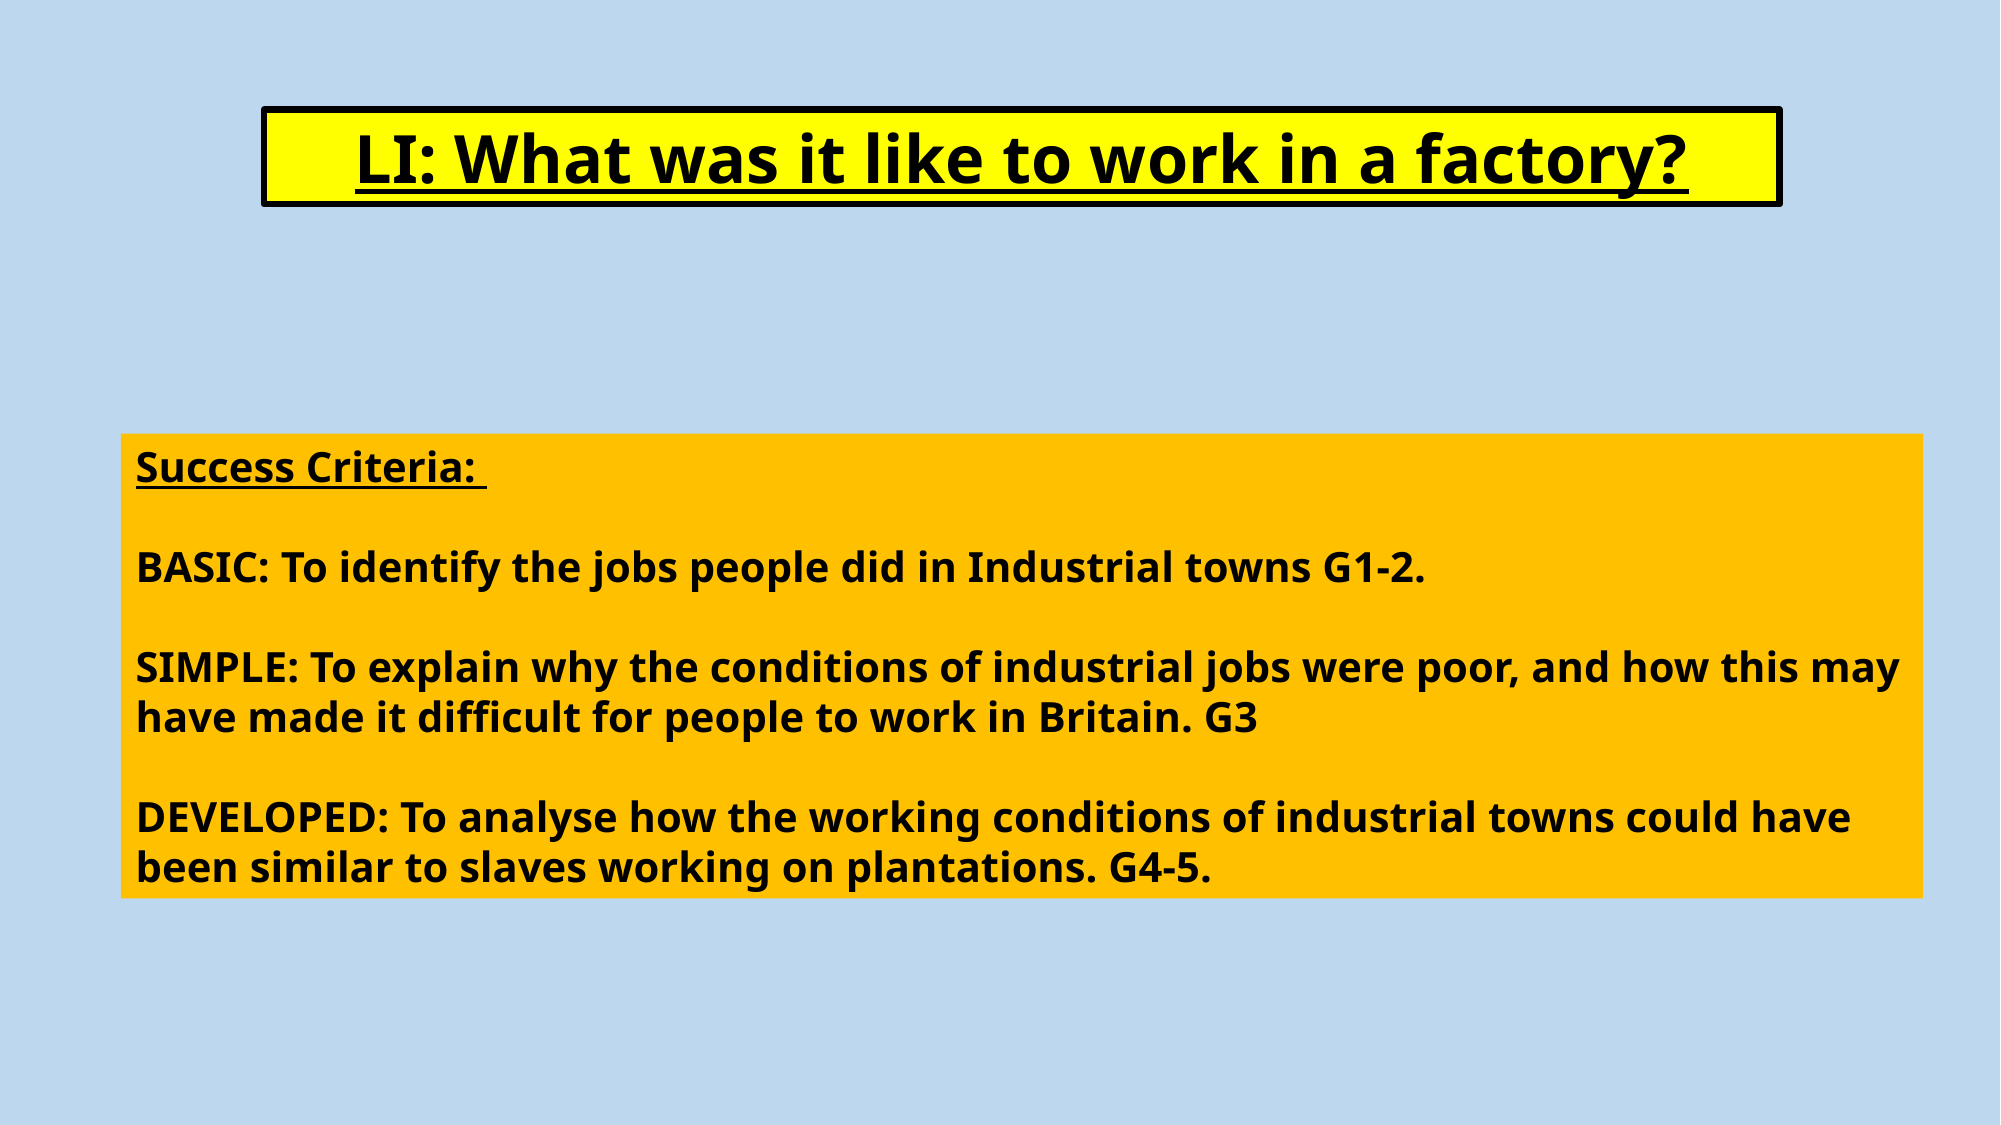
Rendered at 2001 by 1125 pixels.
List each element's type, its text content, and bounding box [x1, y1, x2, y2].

text_box LI: What was it like to work in a factory? [264, 109, 1780, 205]
text_box Success Criteria: BASIC: To identify the jobs people did in Industrial towns G1-2. SIMPLE: To explain why the conditions of industrial jobs were poor, and how this may have made it difficult for people to work in Britain. G3 DEVELOPED: To analyse how the working conditions of industrial towns could have been similar to slaves working on plantations. G4-5. [120, 433, 1923, 899]
